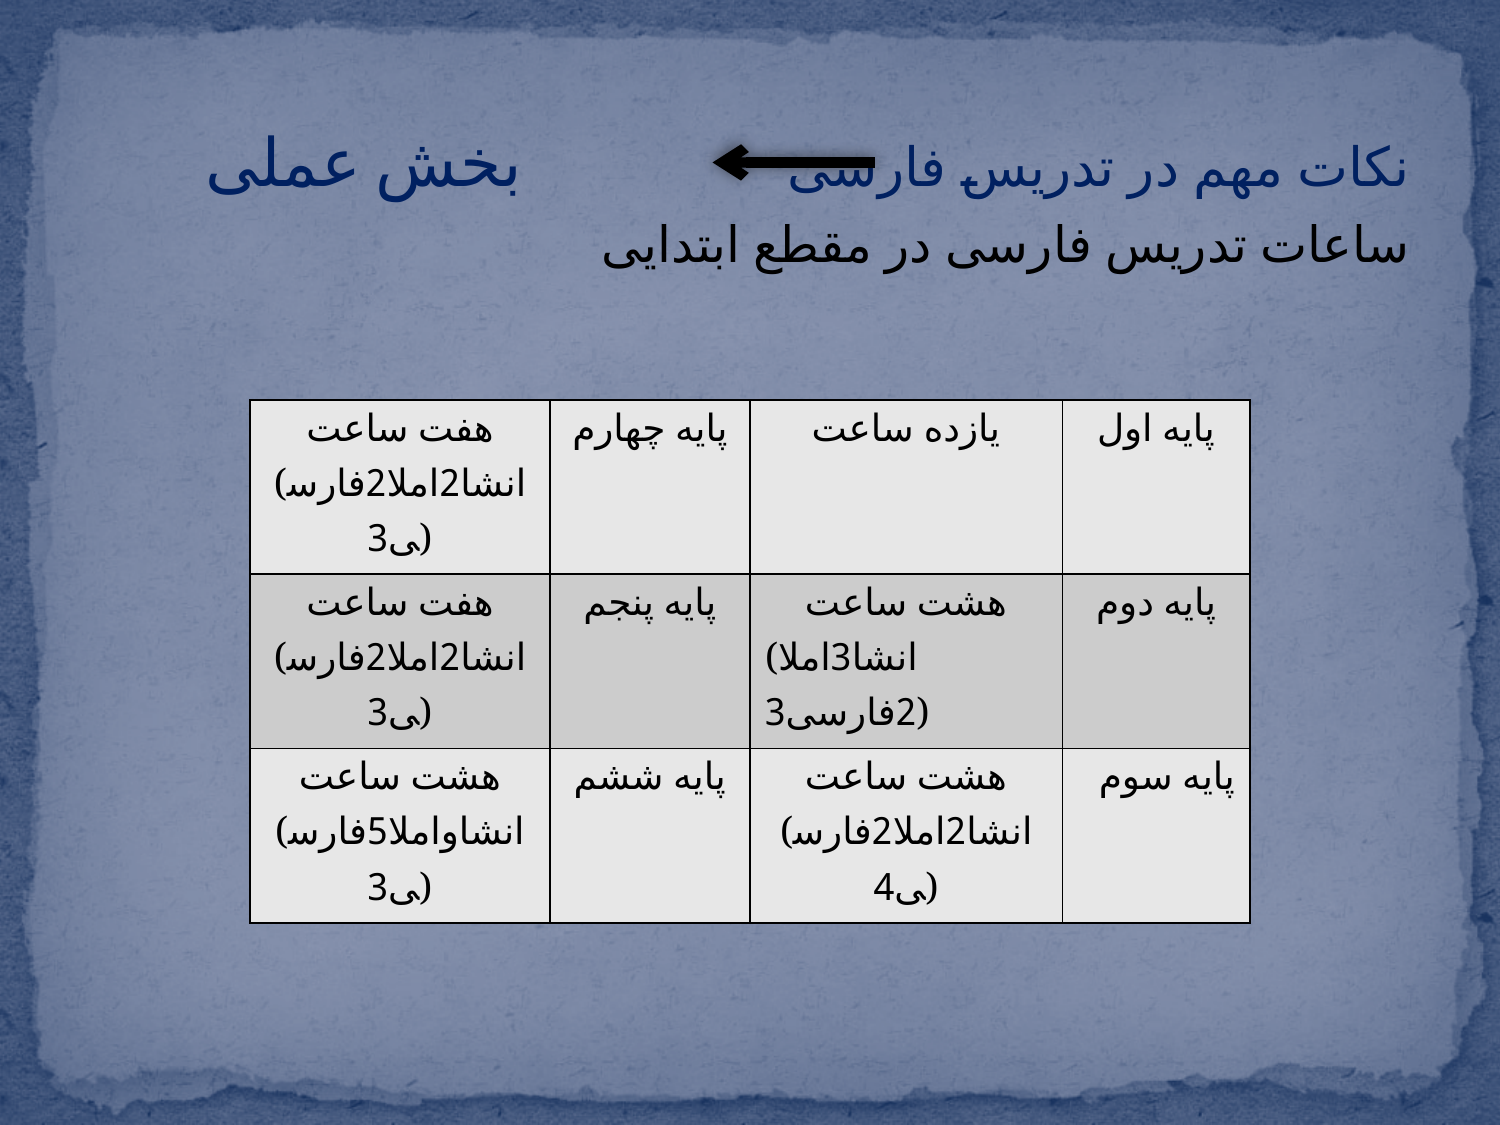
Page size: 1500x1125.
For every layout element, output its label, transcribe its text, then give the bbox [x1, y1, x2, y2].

table_cell هشت ساعت (انشا3املا 2فارسی3) [751, 575, 1062, 748]
table_cell هشت ساعت (انشا2املا2فارسی4) [751, 749, 1062, 922]
table_header پایه اول [1063, 401, 1249, 573]
table_header هفت ساعت (انشا2املا2فارسی3) [251, 401, 549, 573]
table_cell پایه سوم [1063, 749, 1249, 922]
table_header پایه چهارم [551, 401, 749, 573]
table_cell هفت ساعت (انشا2املا2فارسی3) [251, 575, 549, 748]
table_cell پایه ششم [551, 749, 749, 922]
list نکات مهم در تدریس فارسی بخش عملی ساعات تدریس فارسی در مقطع ابتدایی [75, 112, 1425, 1000]
table_cell پایه پنجم [551, 575, 749, 748]
table_cell پایه دوم [1063, 575, 1249, 748]
table_header یازده ساعت [751, 401, 1062, 573]
table_cell هشت ساعت (انشاواملا5فارسی3) [251, 749, 549, 922]
